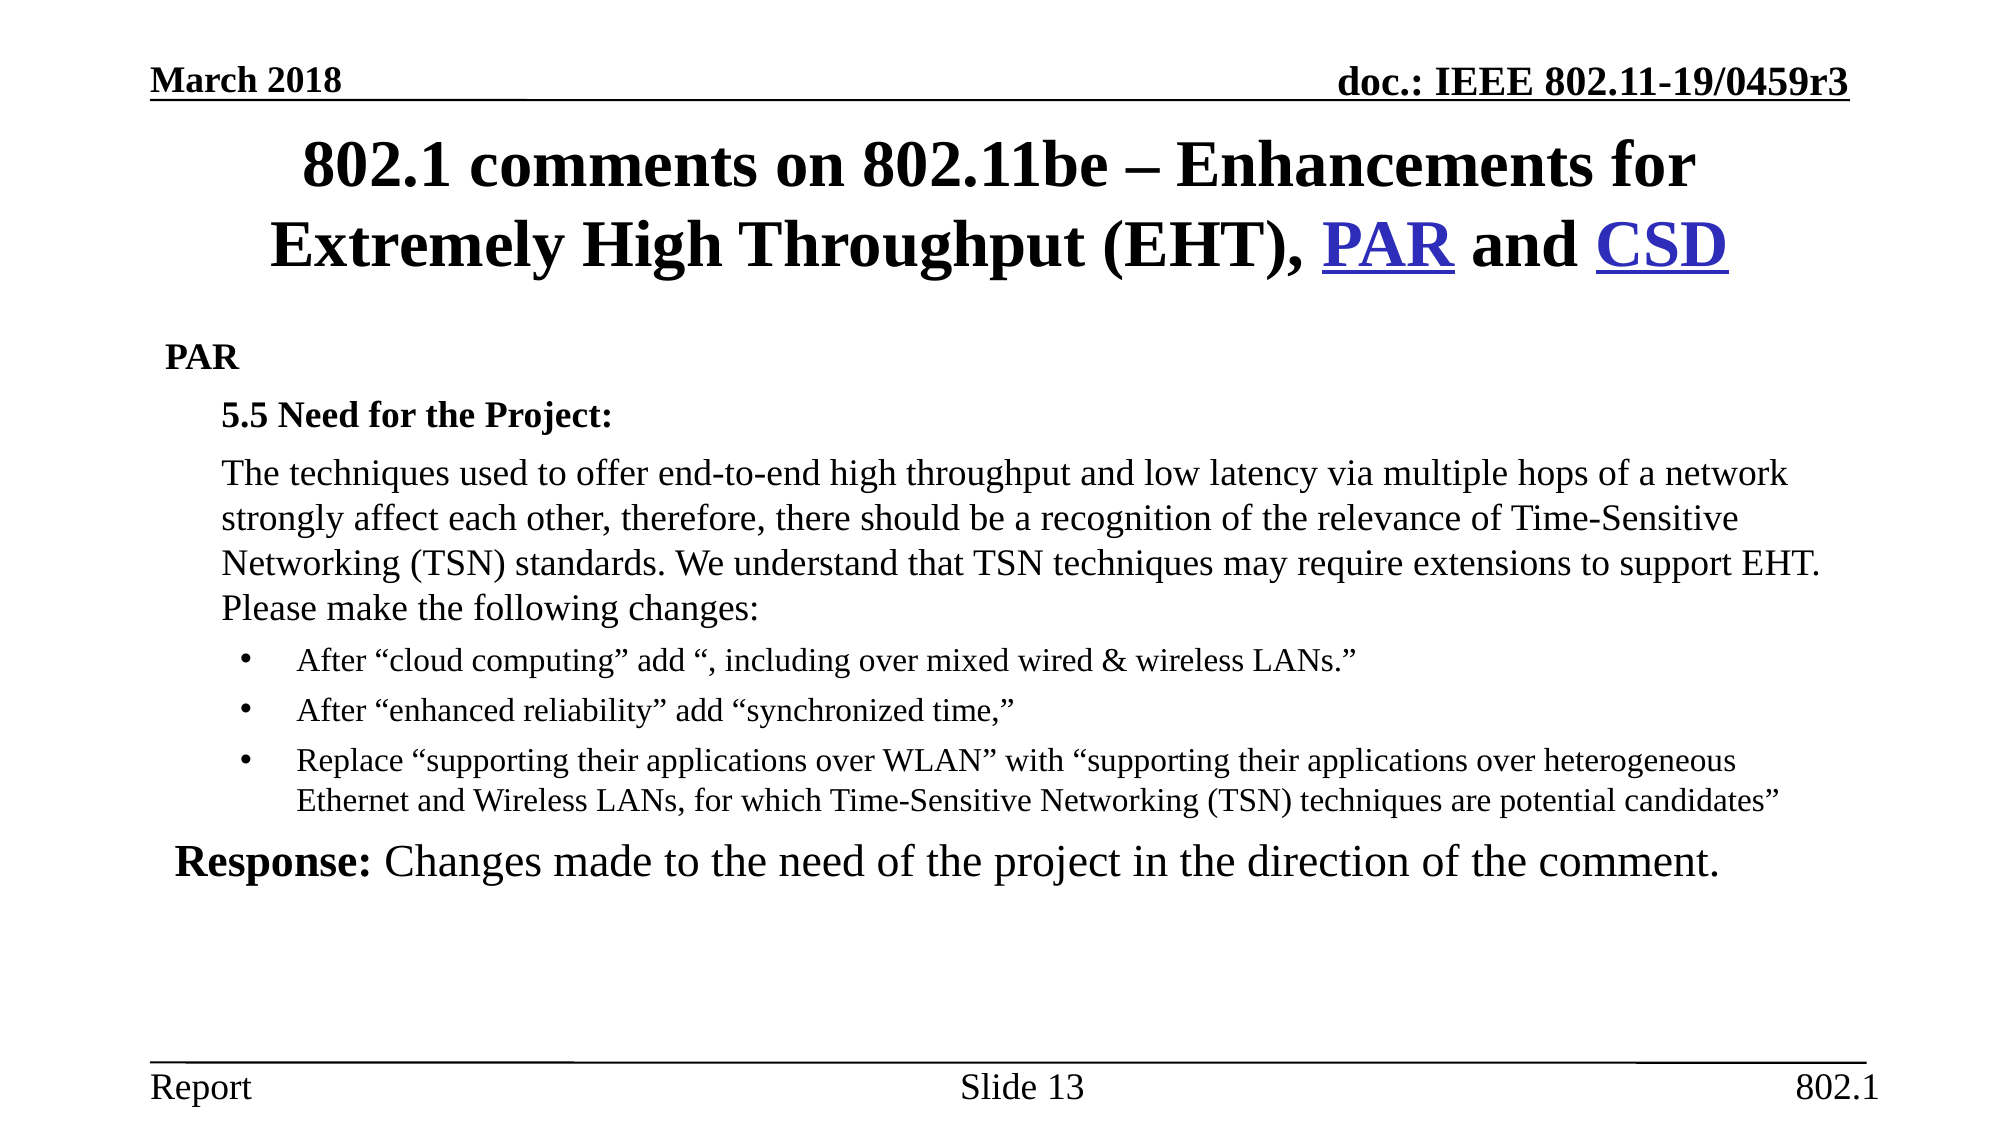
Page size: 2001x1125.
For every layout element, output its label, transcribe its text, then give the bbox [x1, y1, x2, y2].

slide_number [149, 49, 431, 100]
list PAR 5.5 Need for the Project: The techniques used to offer end-to-end high throughput and low latency via multiple hops of a network strongly affect each other, therefore, there should be a recognition of the relevance of Time-Sensitive Networking (TSN) standards. We understand that TSN techniques may require extensions to support EHT. Please make the following changes: After “cloud computing” add “, including over mixed wired & wireless LANs.” After “enhanced reliability” add “synchronized time,” Replace “supporting their applications over WLAN” with “supporting their applications over heterogeneous Ethernet and Wireless LANs, for which Time-Sensitive Networking (TSN) techniques are potential candidates” Response: Changes made to the need of the project in the direction of the comment. [149, 324, 1850, 1000]
footer 802.1 [1436, 1061, 1881, 1108]
title 802.1 comments on 802.11be – Enhancements for Extremely High Throughput (EHT), PAR and CSD [149, 112, 1850, 288]
slide_number Slide 13 [950, 1061, 1095, 1125]
